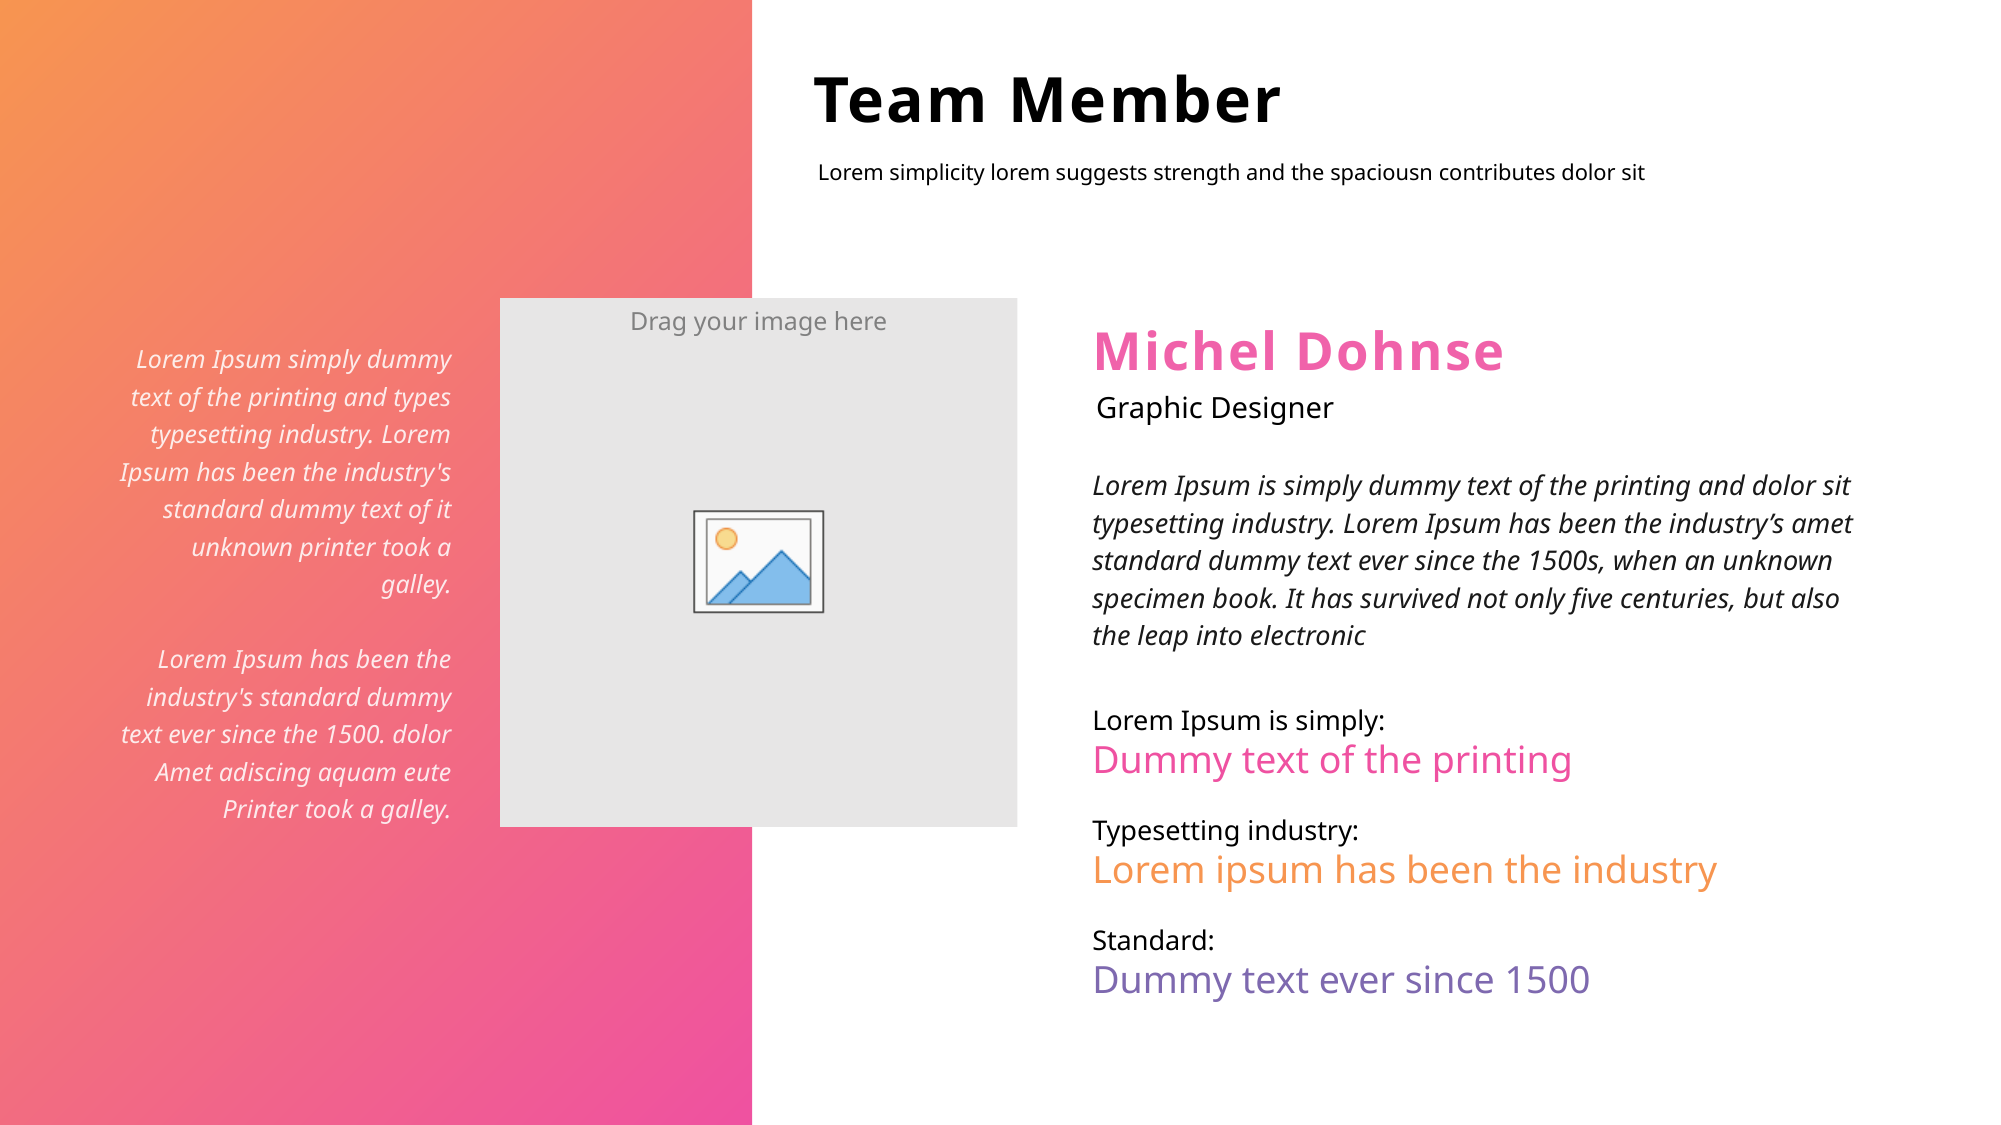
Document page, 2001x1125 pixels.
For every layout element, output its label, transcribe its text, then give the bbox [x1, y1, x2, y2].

text_box Lorem Ipsum simply dummy text of the printing and types typesetting industry. Lorem Ipsum has been the industry's standard dummy text of it unknown printer took a galley. Lorem Ipsum has been the industry's standard dummy text ever since the 1500. dolor Amet adiscing aquam eute Printer took a galley. [99, 329, 467, 832]
picture [499, 298, 1018, 827]
text_box Graphic Designer [1096, 374, 1346, 438]
text_box Michel Dohnsen [1077, 298, 1614, 410]
text_box Lorem simplicity lorem suggests strength and the spaciousn contributes dolor sit [817, 134, 1649, 199]
text_box Team Member [798, 46, 1335, 158]
text_box Lorem Ipsum is simply dummy text of the printing and dolor sit typesetting industry. Lorem Ipsum has been the industry’s amet standard dummy text ever since the 1500s, when an unknown specimen book. It has survived not only five centuries, but also the leap into electronic [1077, 456, 1869, 659]
text_box Lorem Ipsum is simply: Dummy text of the printing Typesetting industry: Lorem ipsum has been the industry Standard: Dummy text ever since 1500 [1077, 696, 1750, 1009]
text_box [0, 0, 753, 1125]
